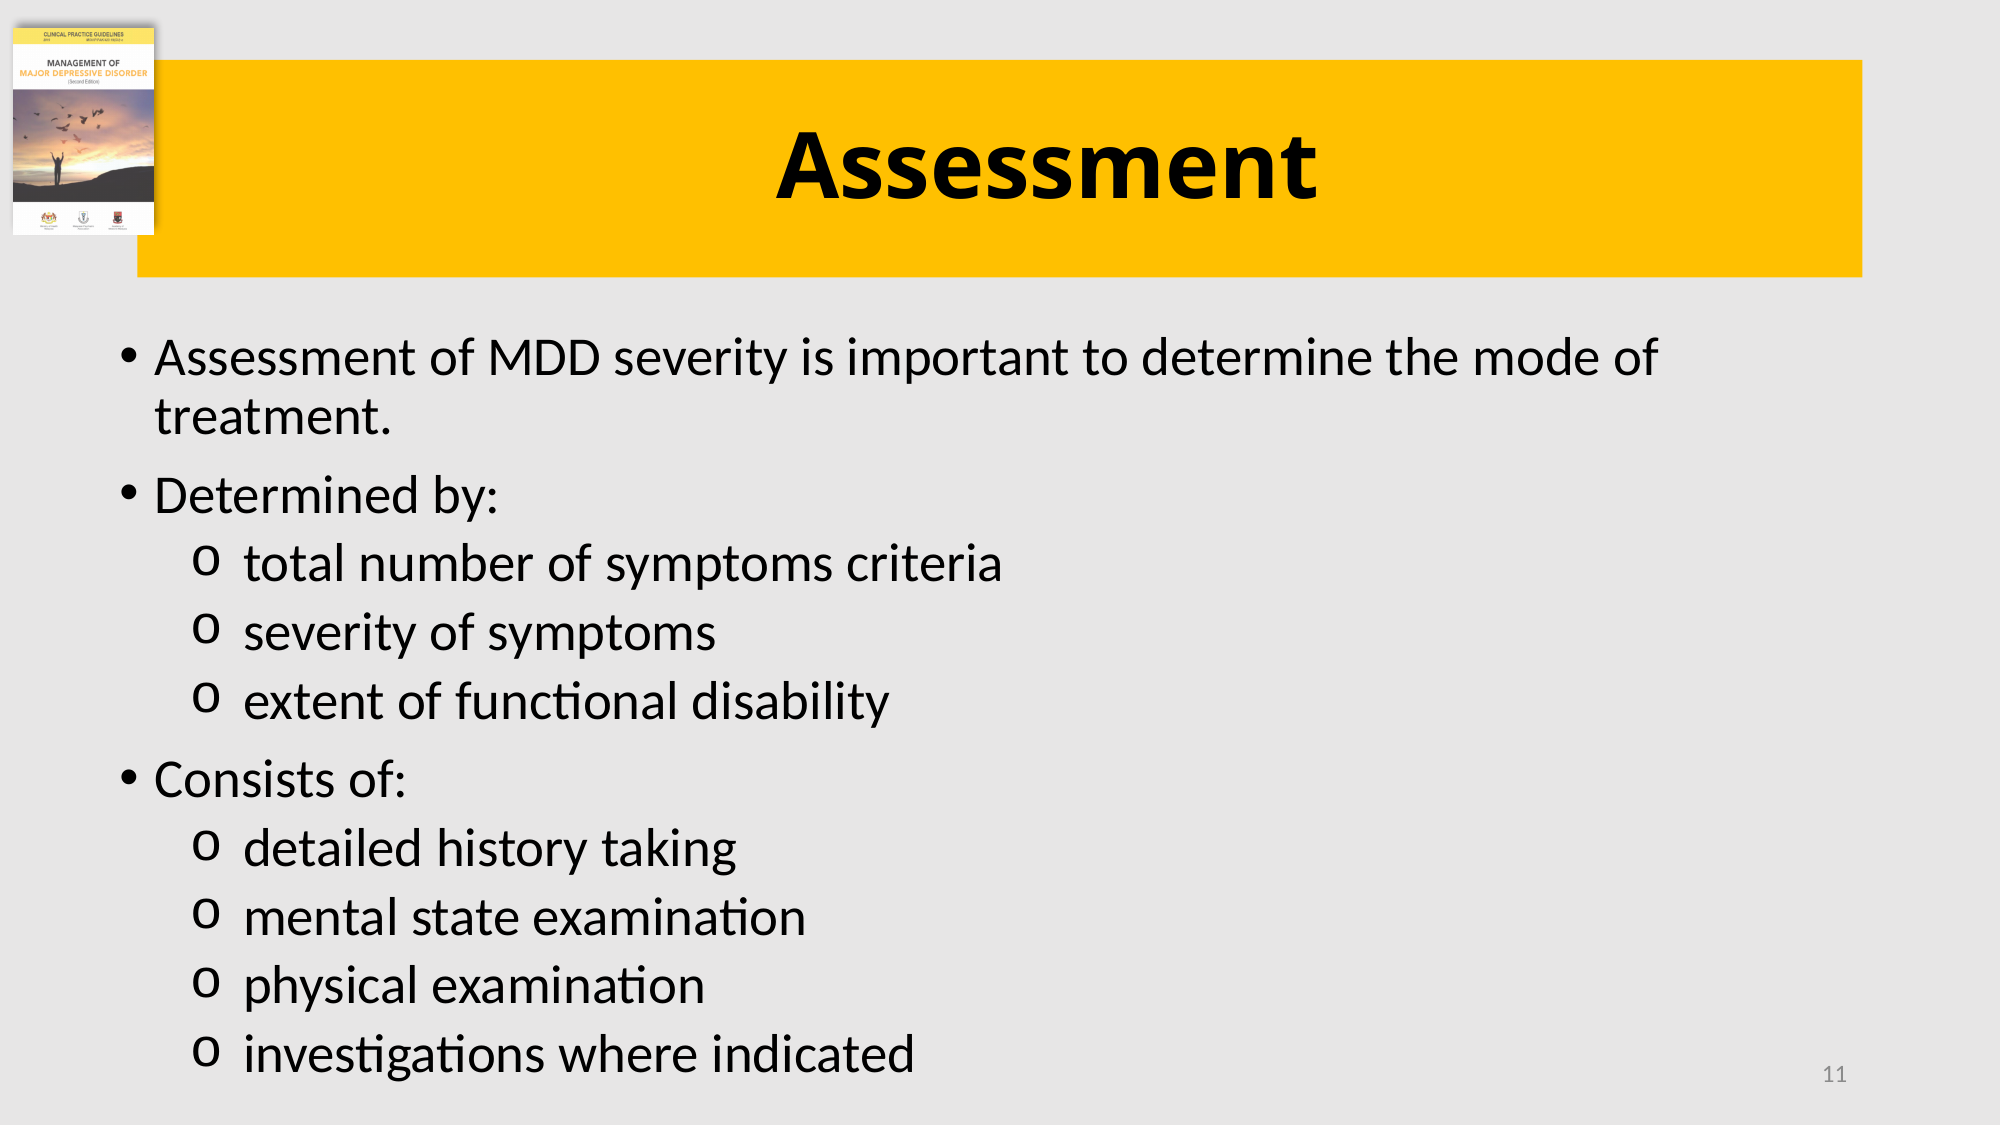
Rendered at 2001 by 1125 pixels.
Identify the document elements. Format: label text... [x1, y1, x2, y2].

list Assessment of MDD severity is important to determine the mode of treatment. Determined by: total number of symptoms criteria severity of symptoms extent of functional disability Consists of: detailed history taking mental state examination physical examination investigations where indicated [104, 320, 1896, 1096]
title Assessment [137, 59, 1863, 278]
picture [13, 28, 154, 235]
slide_number 11 [1412, 1042, 1863, 1103]
